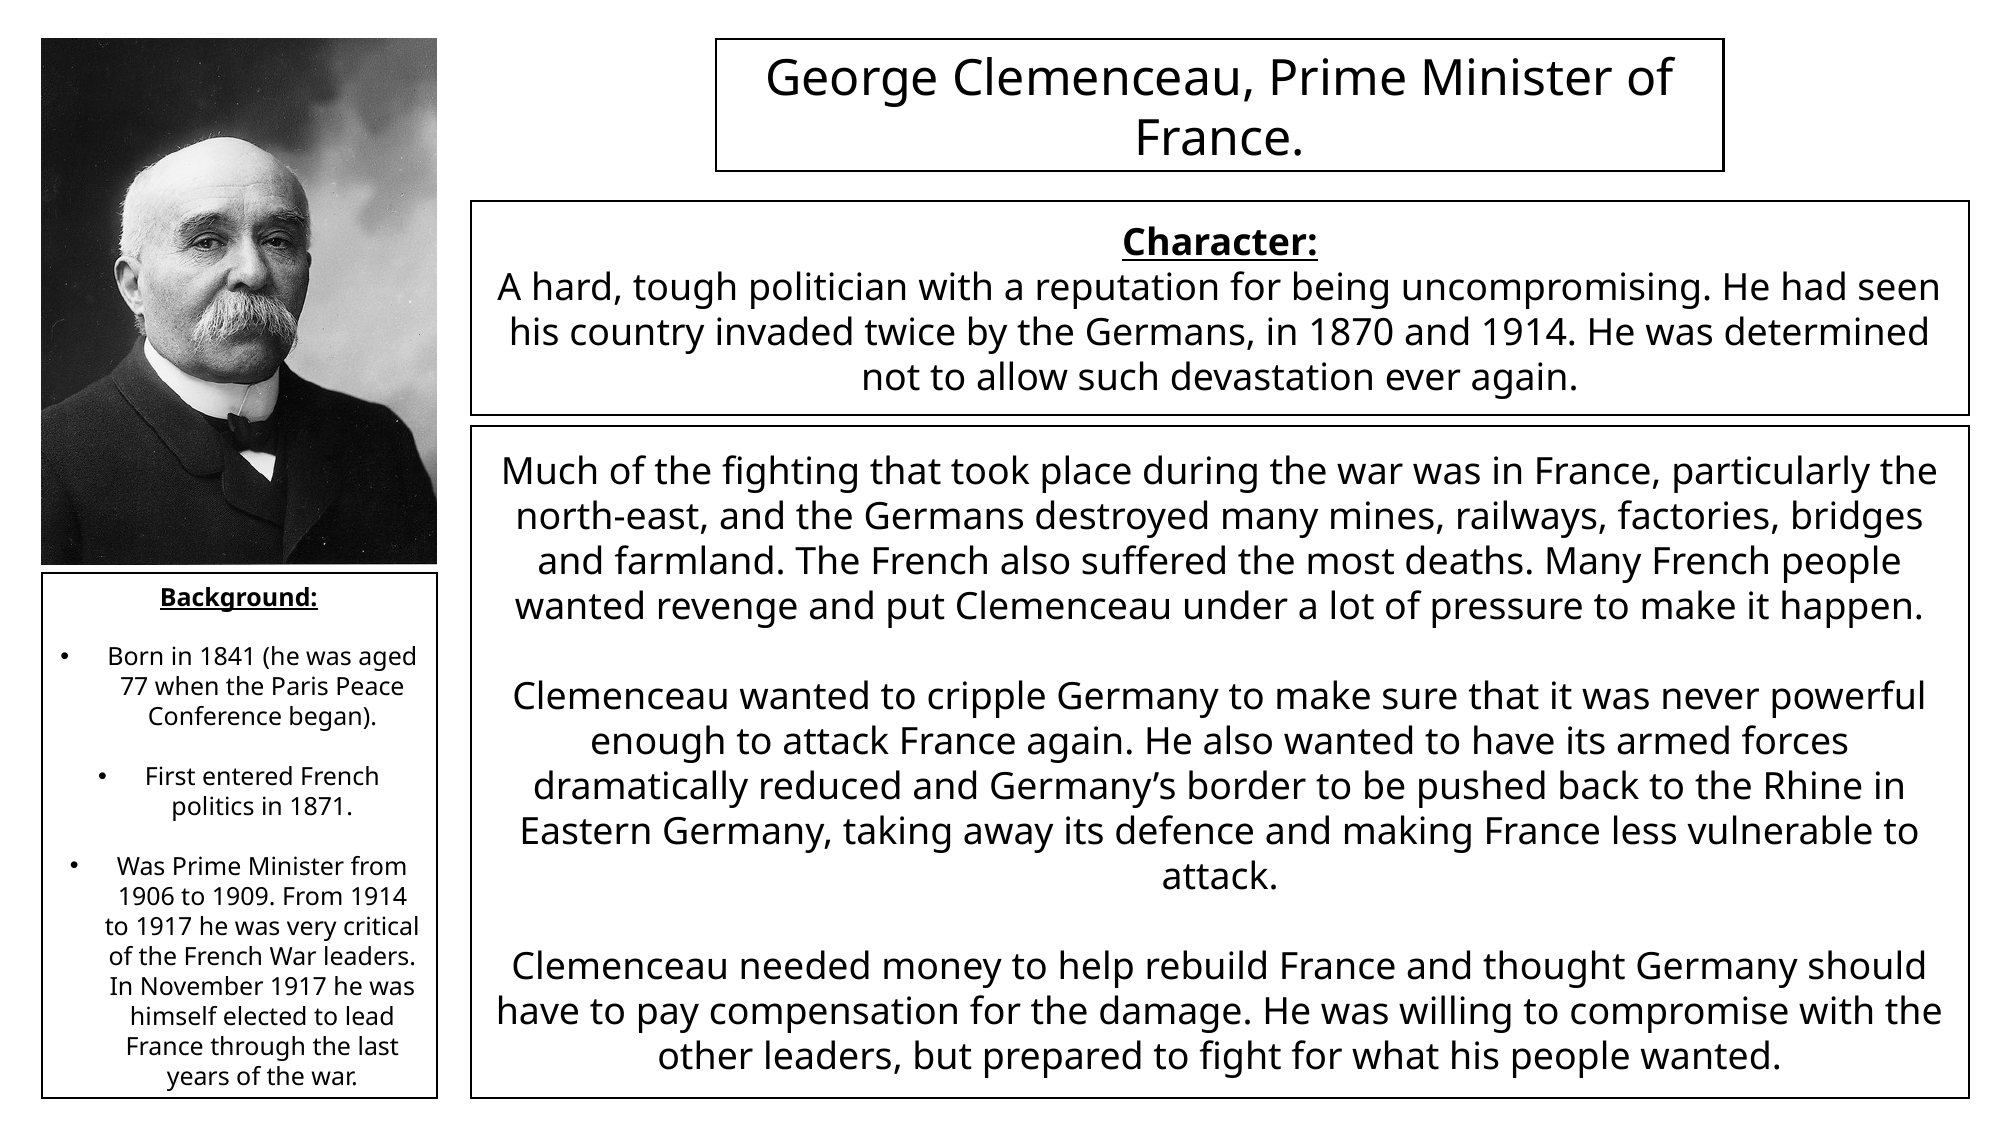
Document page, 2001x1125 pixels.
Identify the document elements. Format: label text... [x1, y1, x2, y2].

text_box Background: Born in 1841 (he was aged 77 when the Paris Peace Conference began). First entered French politics in 1871. Was Prime Minister from 1906 to 1909. From 1914 to 1917 he was very critical of the French War leaders. In November 1917 he was himself elected to lead France through the last years of the war. [41, 572, 438, 1099]
text_box Much of the fighting that took place during the war was in France, particularly the north-east, and the Germans destroyed many mines, railways, factories, bridges and farmland. The French also suffered the most deaths. Many French people wanted revenge and put Clemenceau under a lot of pressure to make it happen. Clemenceau wanted to cripple Germany to make sure that it was never powerful enough to attack France again. He also wanted to have its armed forces dramatically reduced and Germany’s border to be pushed back to the Rhine in Eastern Germany, taking away its defence and making France less vulnerable to attack. Clemenceau needed money to help rebuild France and thought Germany should have to pay compensation for the damage. He was willing to compromise with the other leaders, but prepared to fight for what his people wanted. [470, 425, 1970, 1099]
picture [41, 38, 437, 565]
text_box George Clemenceau, Prime Minister of France. [715, 38, 1725, 172]
text_box Character: A hard, tough politician with a reputation for being uncompromising. He had seen his country invaded twice by the Germans, in 1870 and 1914. He was determined not to allow such devastation ever again. [470, 200, 1970, 416]
